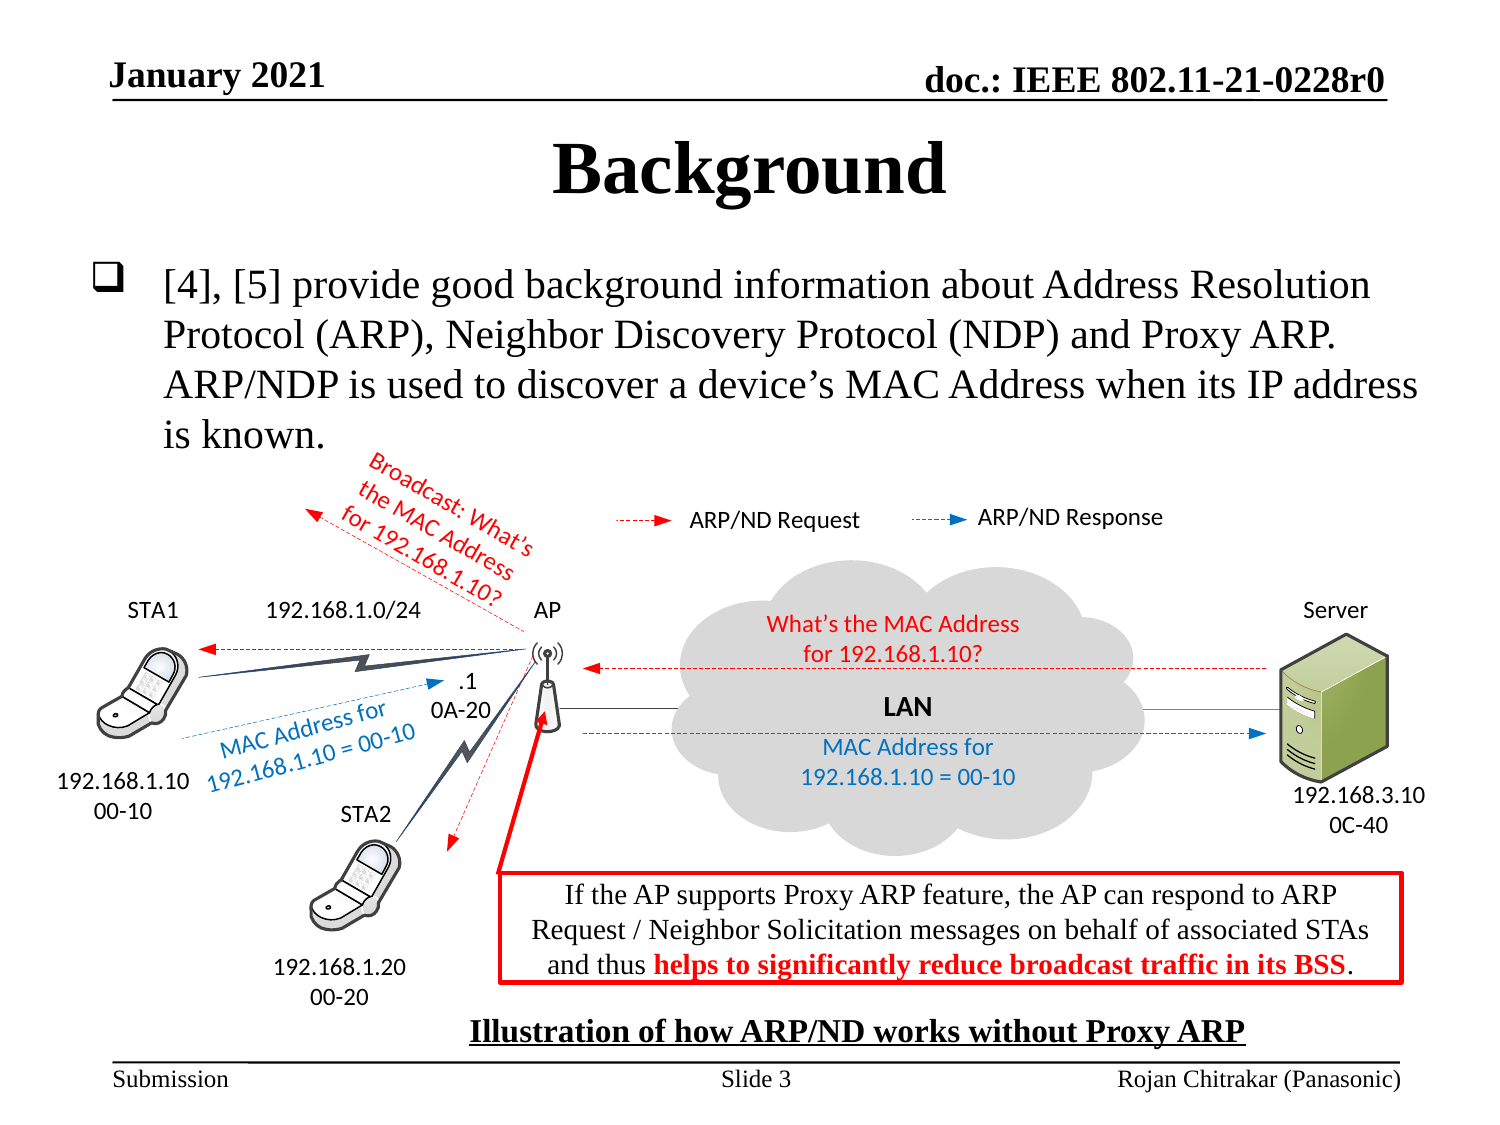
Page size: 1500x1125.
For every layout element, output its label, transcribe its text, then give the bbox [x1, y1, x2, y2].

footer Rojan Chitrakar (Panasonic) [949, 1061, 1402, 1093]
slide_number Slide 3 [712, 1061, 800, 1093]
text_box Illustration of how ARP/ND works without Proxy ARP [454, 1025, 1262, 1057]
text_box [4], [5] provide good background information about Address Resolution Protocol (ARP), Neighbor Discovery Protocol (NDP) and Proxy ARP. ARP/NDP is used to discover a device’s MAC Address when its IP address is known. [74, 249, 1438, 525]
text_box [53, 440, 1428, 1016]
text_box Background [0, 111, 1500, 225]
